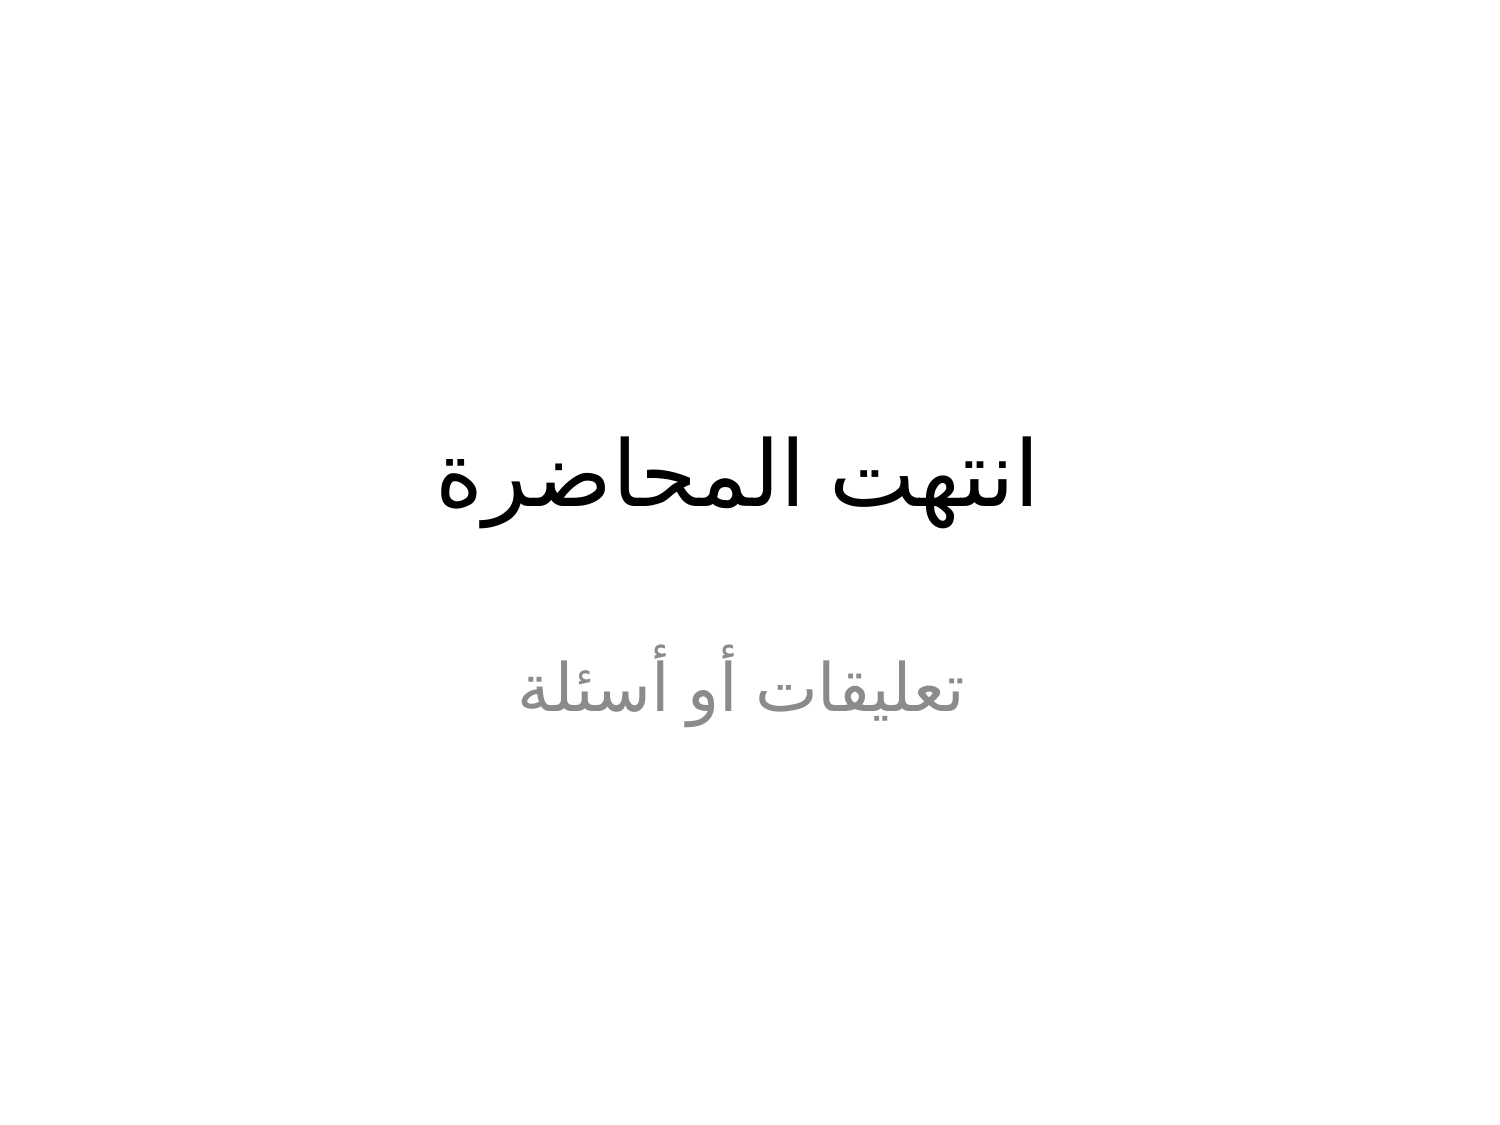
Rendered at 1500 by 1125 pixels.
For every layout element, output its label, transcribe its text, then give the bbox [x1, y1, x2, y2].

subtitle تعليقات أو أسئلة [225, 637, 1275, 925]
title انتهت المحاضرة [112, 349, 1388, 591]
